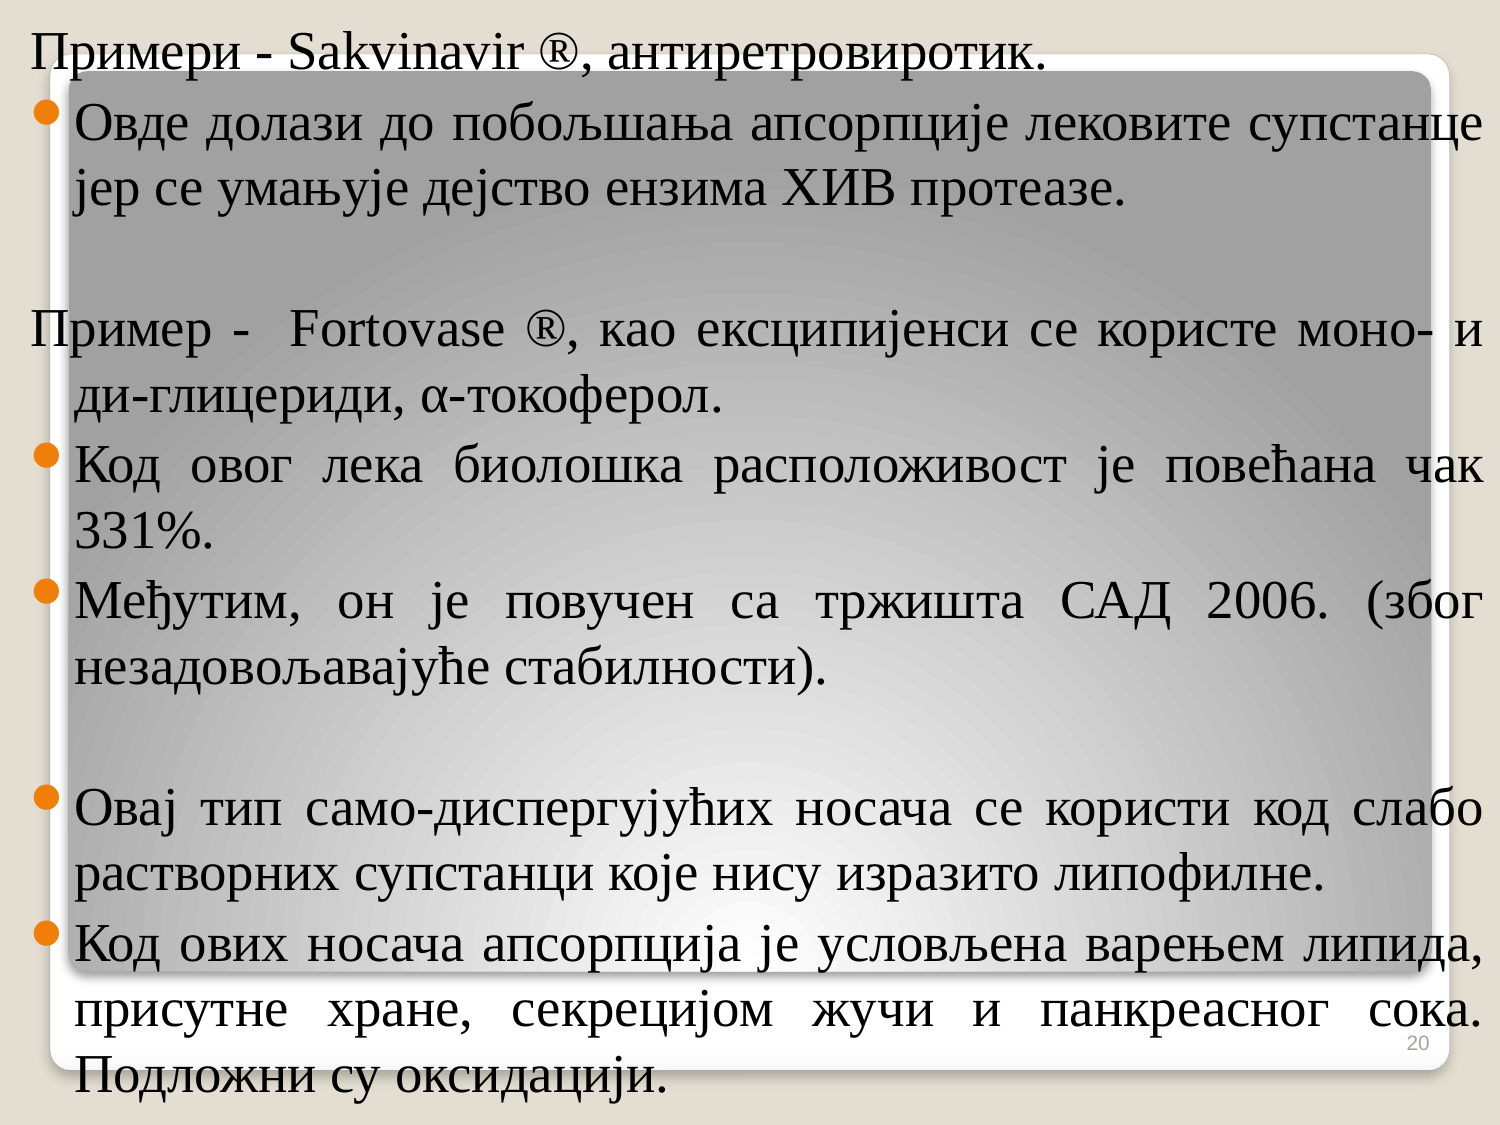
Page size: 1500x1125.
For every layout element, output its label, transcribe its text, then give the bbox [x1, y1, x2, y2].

slide_number 20 [1369, 1002, 1445, 1063]
list Примери - Sakvinavir ®, антиретровиротик. Овде долази до побољшања апсорпције лековите супстанце јер се умањује дејство ензима ХИВ протеазе. Пример - Fortovase ®, као ексципијенси се користе моно- и ди-глицериди, α-токоферол. Код овог лека биолошка расположивост је повећана чак 331%. Међутим, он је повучен са тржишта САД 2006. (због незадовољавајуће стабилности). Овај тип само-диспергујућих носача се користи код слабо растворних супстанци које нису изразито липофилне. Код ових носача апсорпција је условљена варењем липида, присутне хране, секрецијом жучи и панкреасног сока. Подложни су оксидацији. [0, 0, 1500, 1125]
